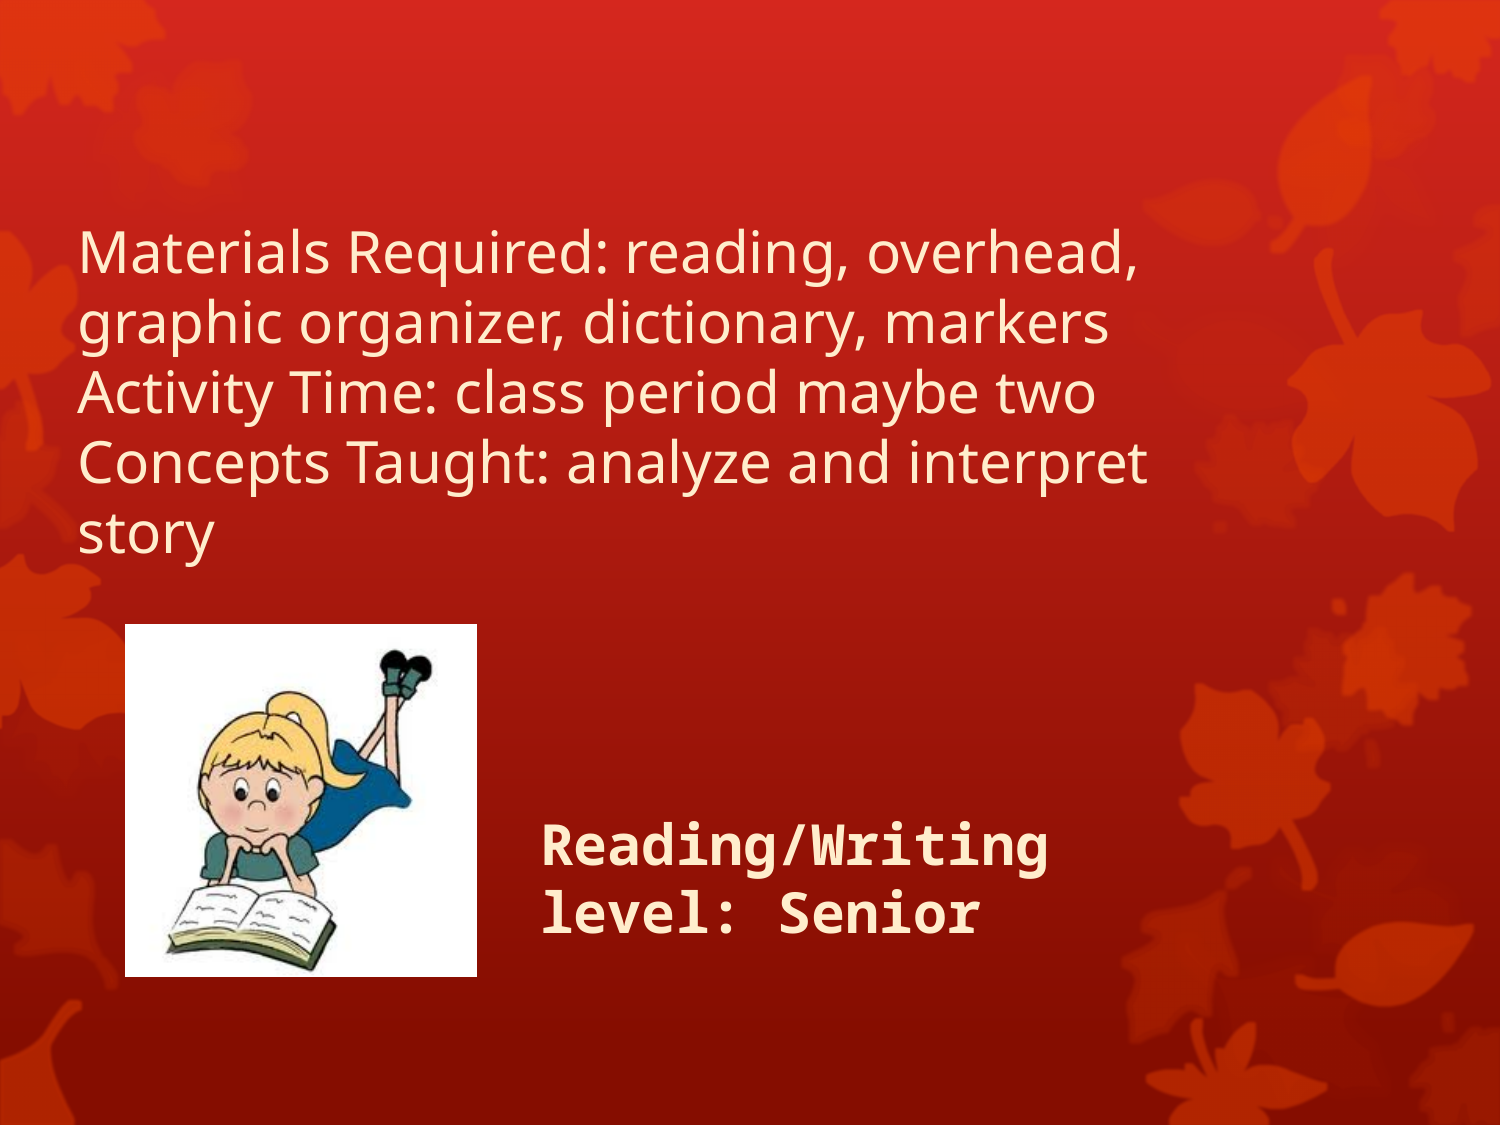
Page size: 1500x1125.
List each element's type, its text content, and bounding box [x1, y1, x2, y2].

title Reading/Writing level: Senior [525, 800, 1500, 953]
picture [124, 624, 478, 978]
list Materials Required: reading, overhead, graphic organizer, dictionary, markers Activity Time: class period maybe two Concepts Taught: analyze and interpret story [62, 35, 1232, 700]
